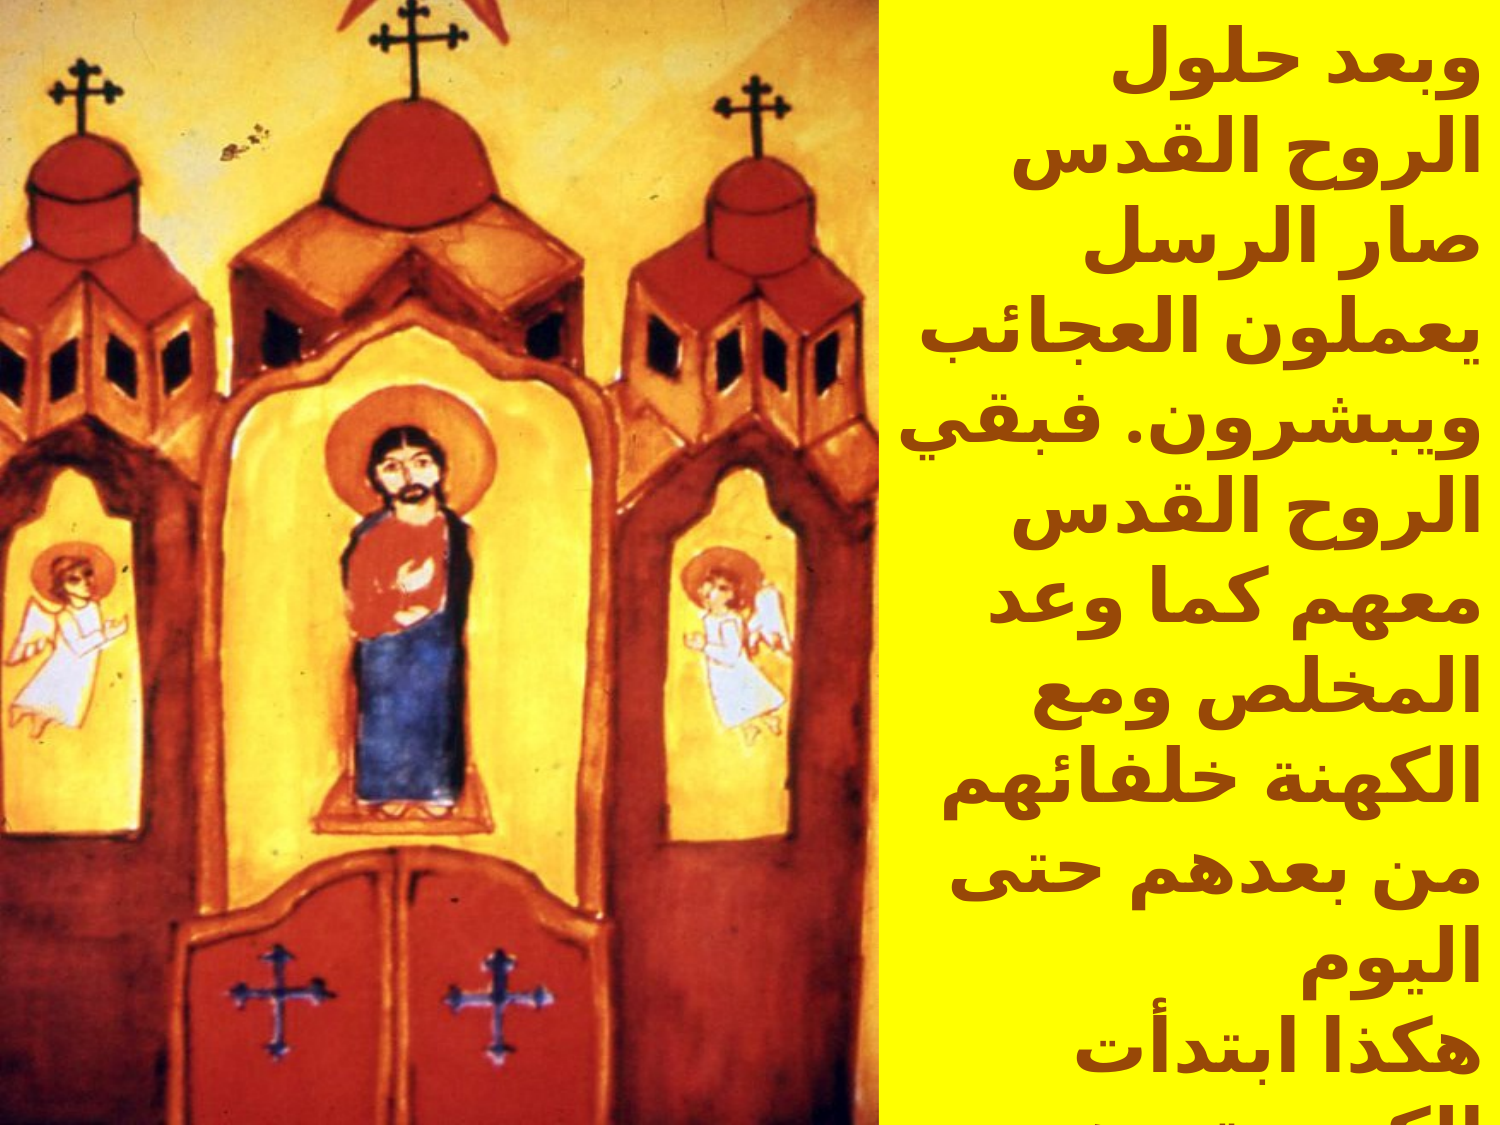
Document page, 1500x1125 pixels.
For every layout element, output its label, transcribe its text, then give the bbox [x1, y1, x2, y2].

picture [0, 0, 880, 1125]
text_box وبعد حلول الروح القدس صار الرسل يعملون العجائب ويبشرون. فبقي الروح القدس معهم كما وعد المخلص ومع الكهنة خلفائهم من بعدهم حتى اليوم هكذا ابتدأت الكنيسة وهي تعيش الآن, لأن الروح القدس فيها ولأن رئيسها هو يسوع المسيح له المجد. [881, 0, 1500, 1125]
